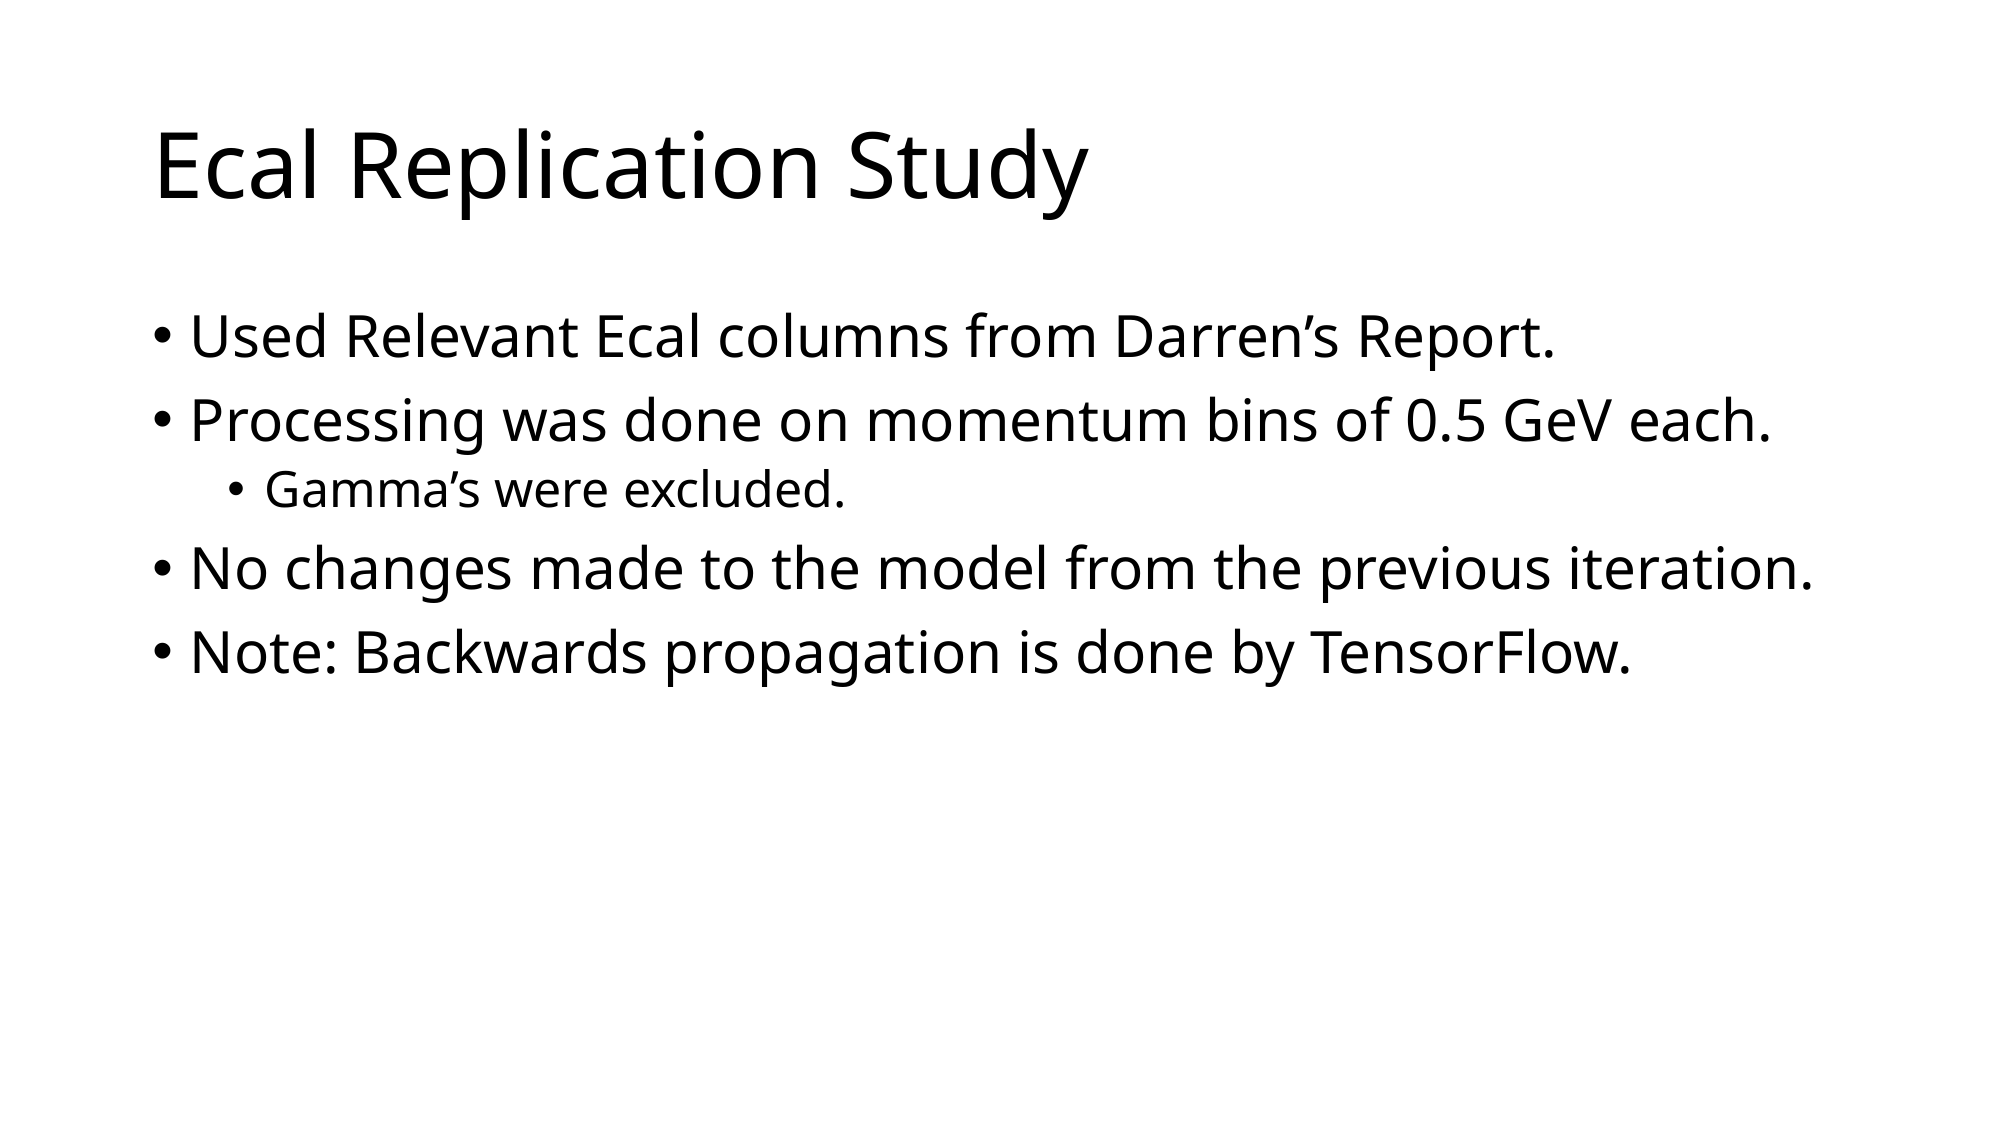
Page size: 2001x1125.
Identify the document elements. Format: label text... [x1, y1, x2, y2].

list Used Relevant Ecal columns from Darren’s Report. Processing was done on momentum bins of 0.5 GeV each. Gamma’s were excluded. No changes made to the model from the previous iteration. Note: Backwards propagation is done by TensorFlow. [137, 299, 1863, 1014]
title Ecal Replication Study [137, 59, 1863, 278]
